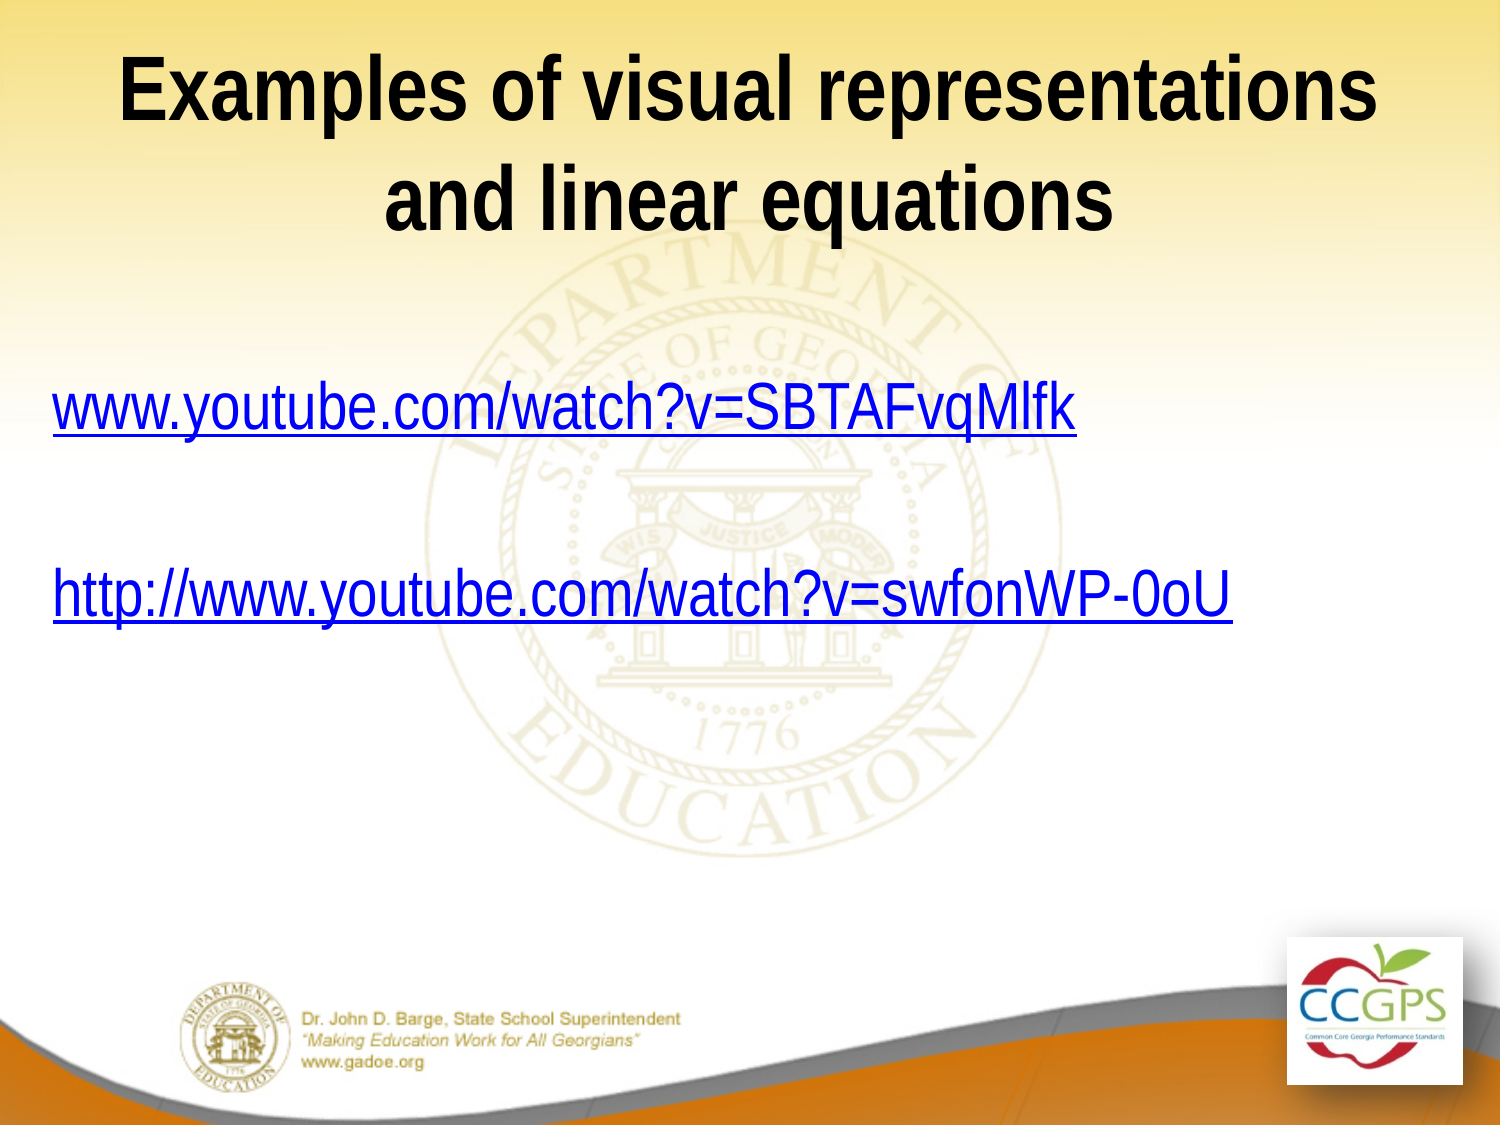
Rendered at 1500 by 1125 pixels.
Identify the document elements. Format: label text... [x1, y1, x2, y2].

list www.youtube.com/watch?v=SBTAFvqMlfk http://www.youtube.com/watch?v=swfonWP-0oU [37, 262, 1451, 1006]
picture [0, 0, 1500, 1125]
title Examples of visual representations and linear equations [74, 44, 1426, 233]
